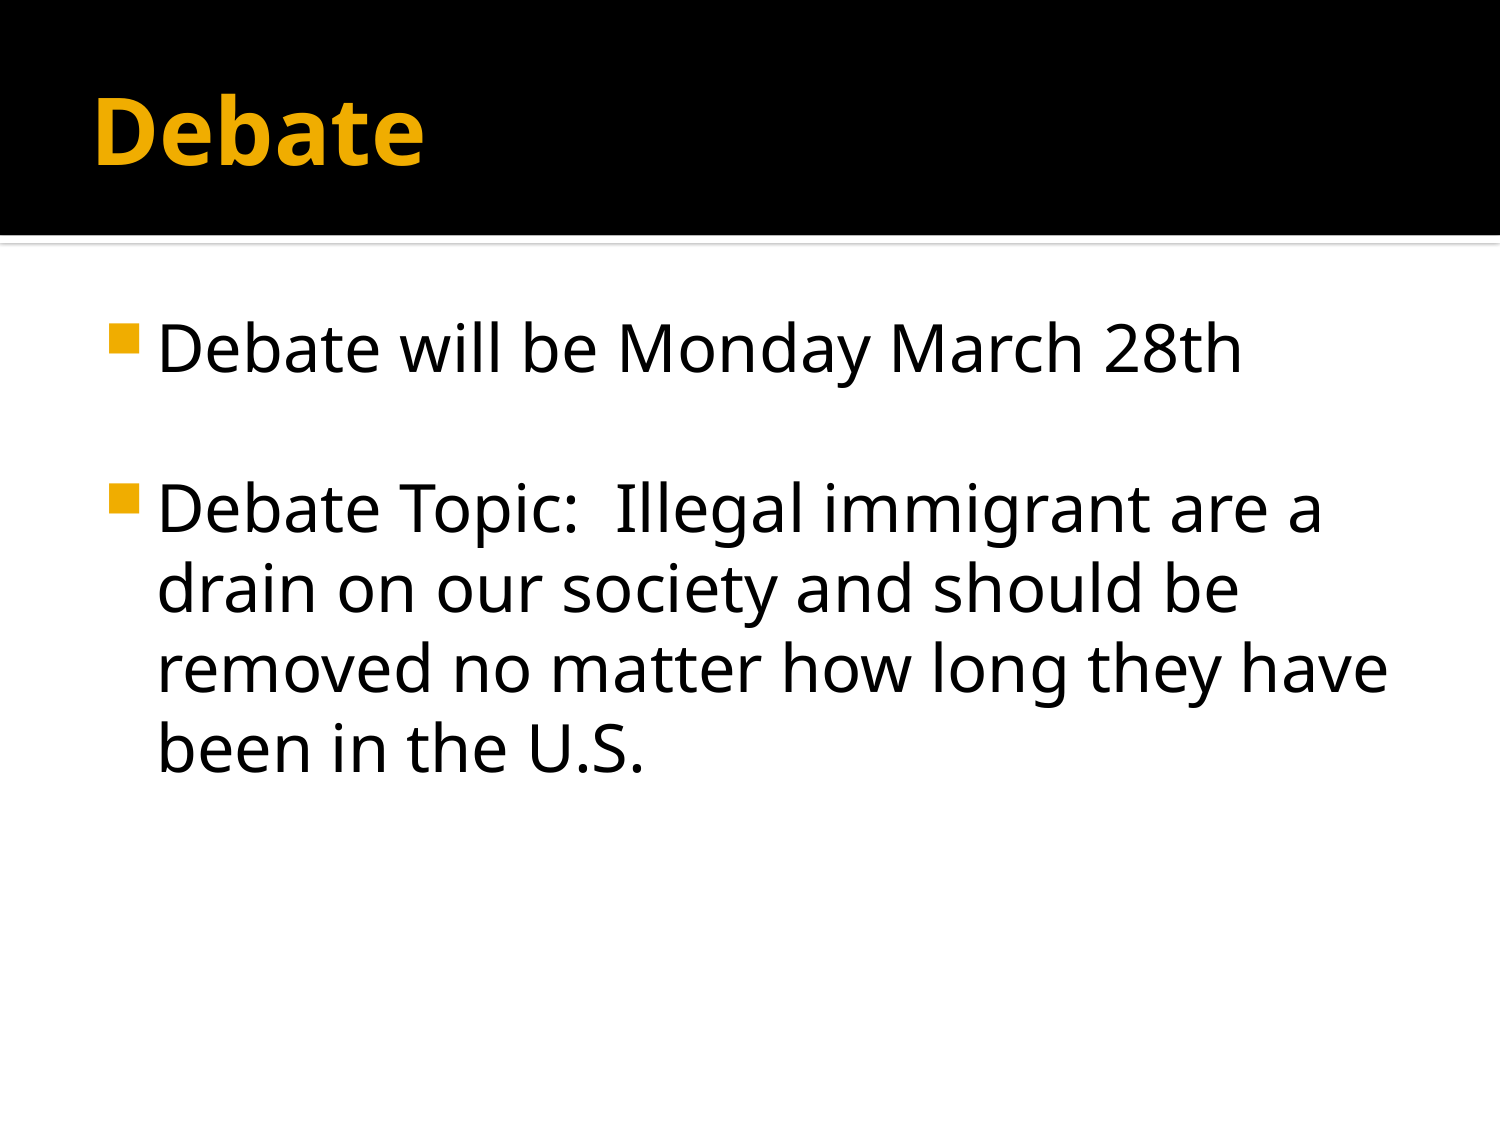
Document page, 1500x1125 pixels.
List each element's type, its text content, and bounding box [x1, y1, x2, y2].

title Debate [75, 25, 1425, 231]
list Debate will be Monday March 28th Debate Topic: Illegal immigrant are a drain on our society and should be removed no matter how long they have been in the U.S. [75, 291, 1425, 1050]
